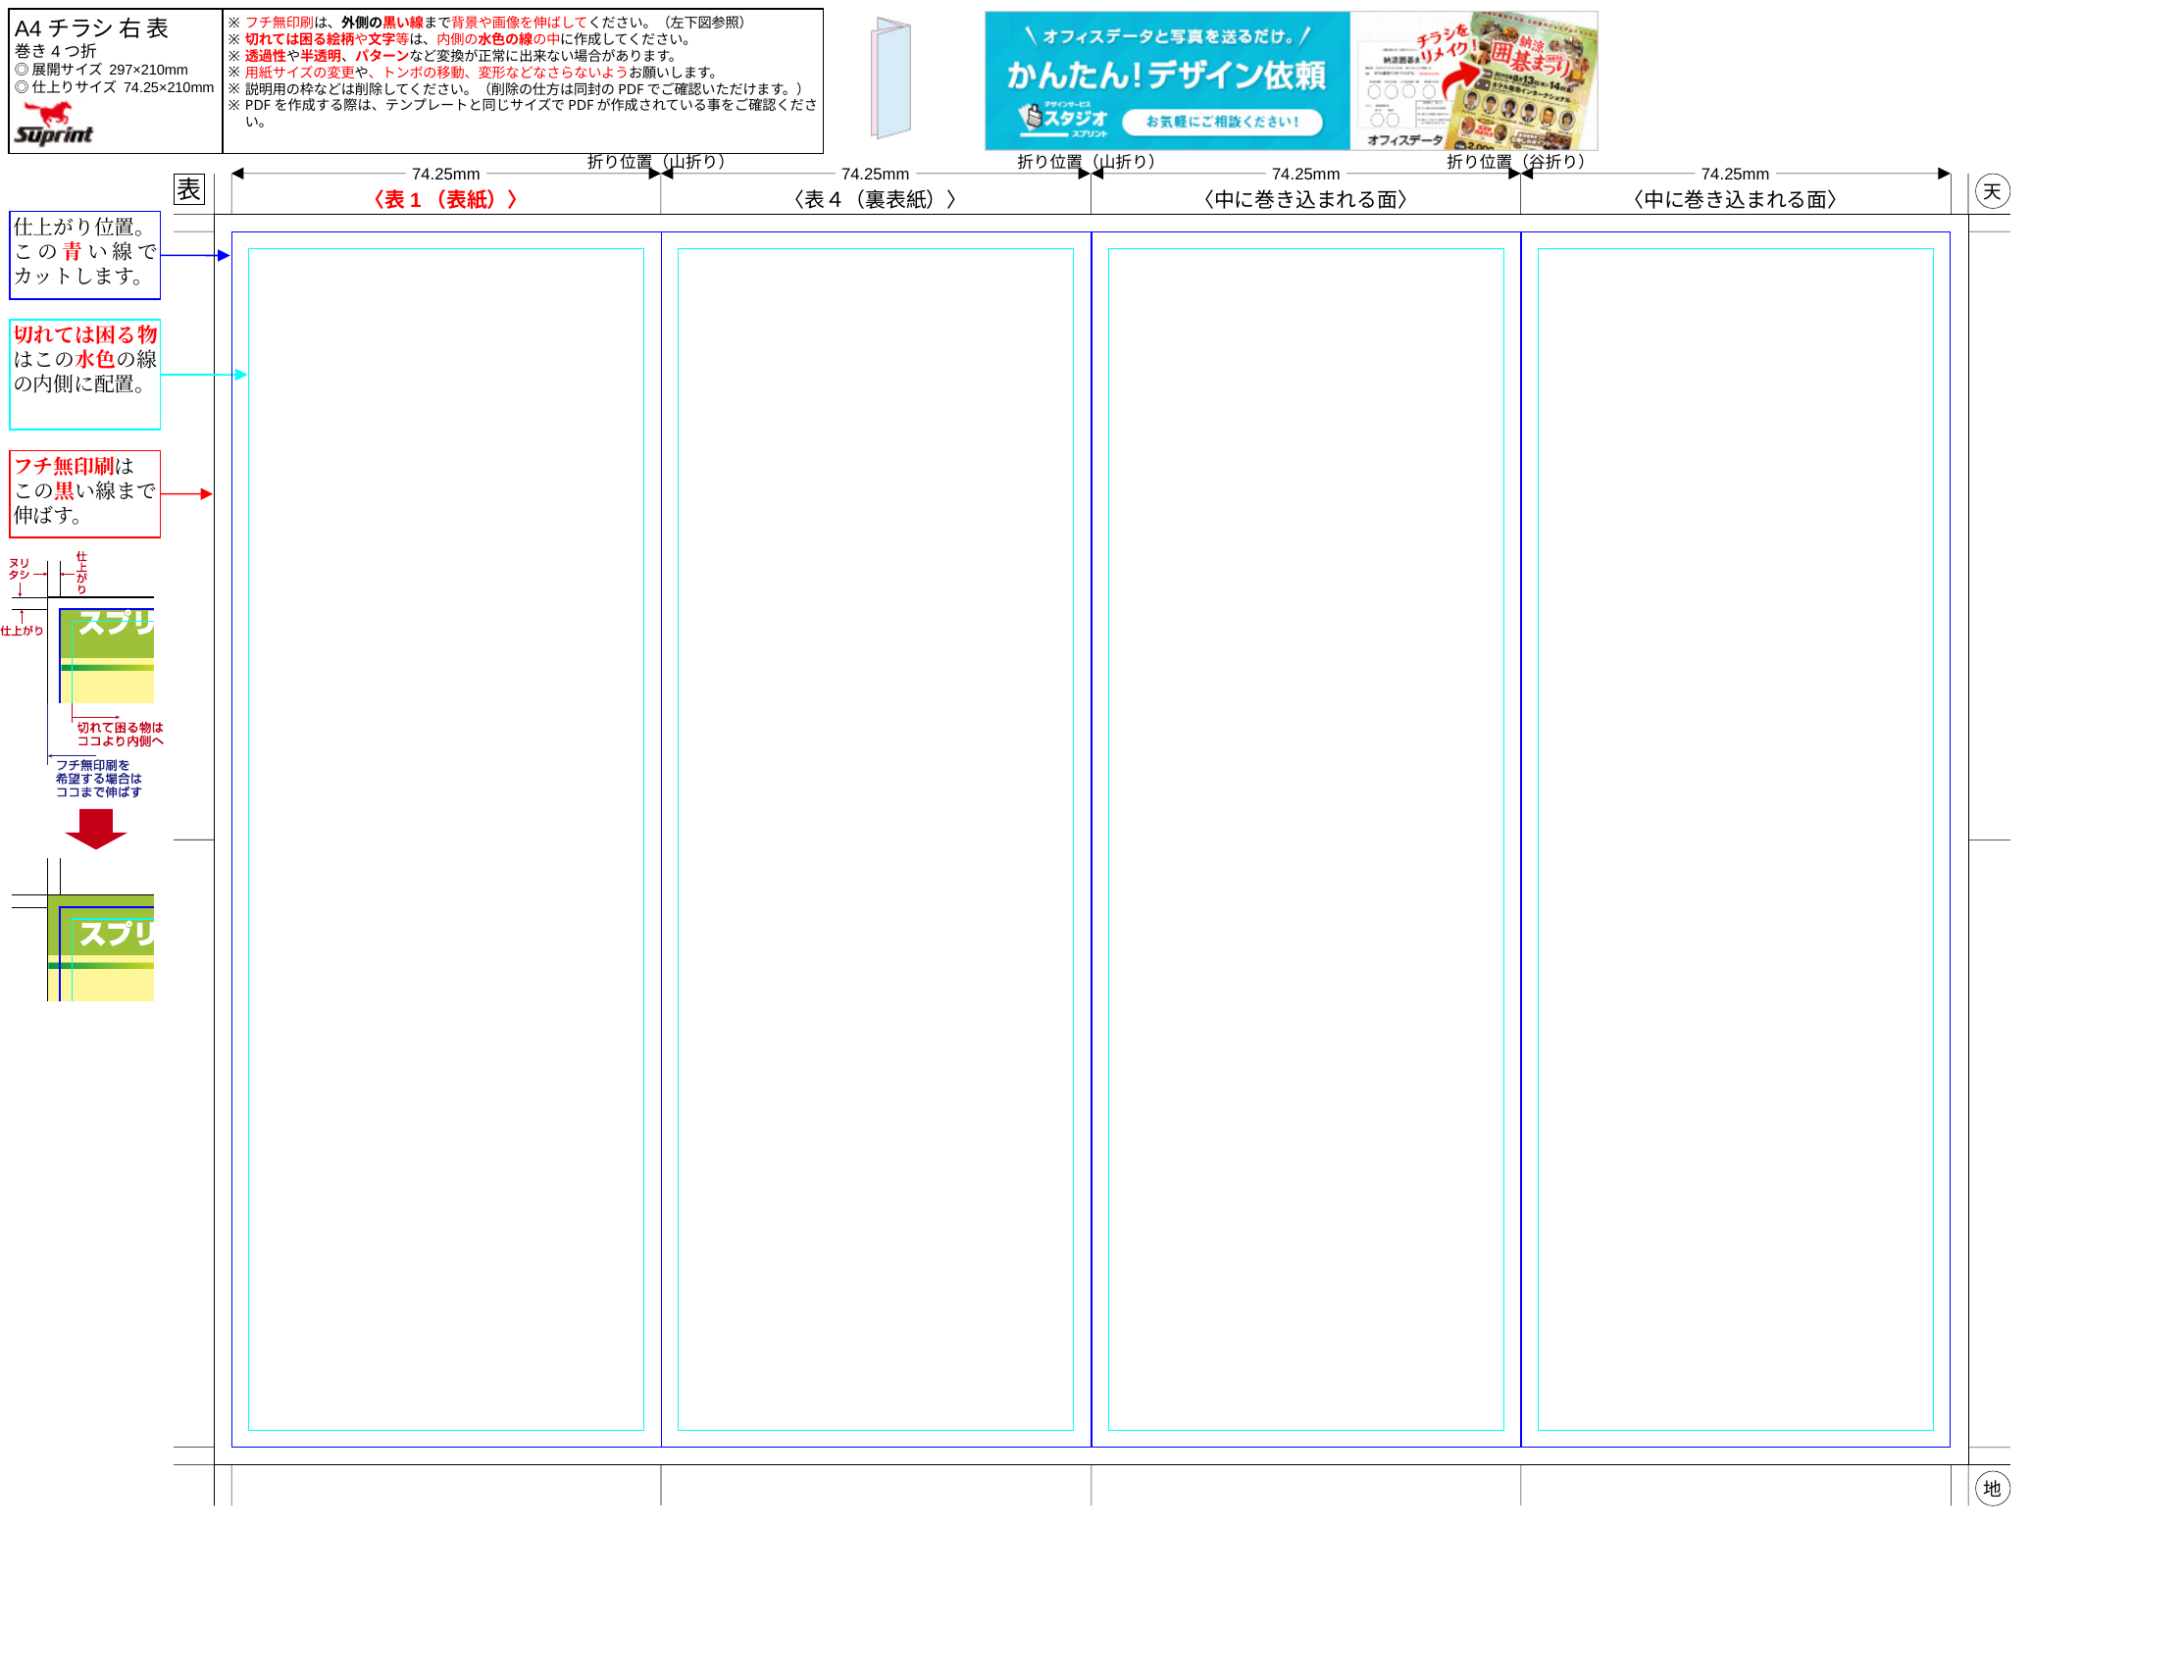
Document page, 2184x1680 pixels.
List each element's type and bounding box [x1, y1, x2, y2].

picture [10, 96, 98, 152]
picture [985, 11, 1599, 151]
picture [871, 17, 911, 139]
